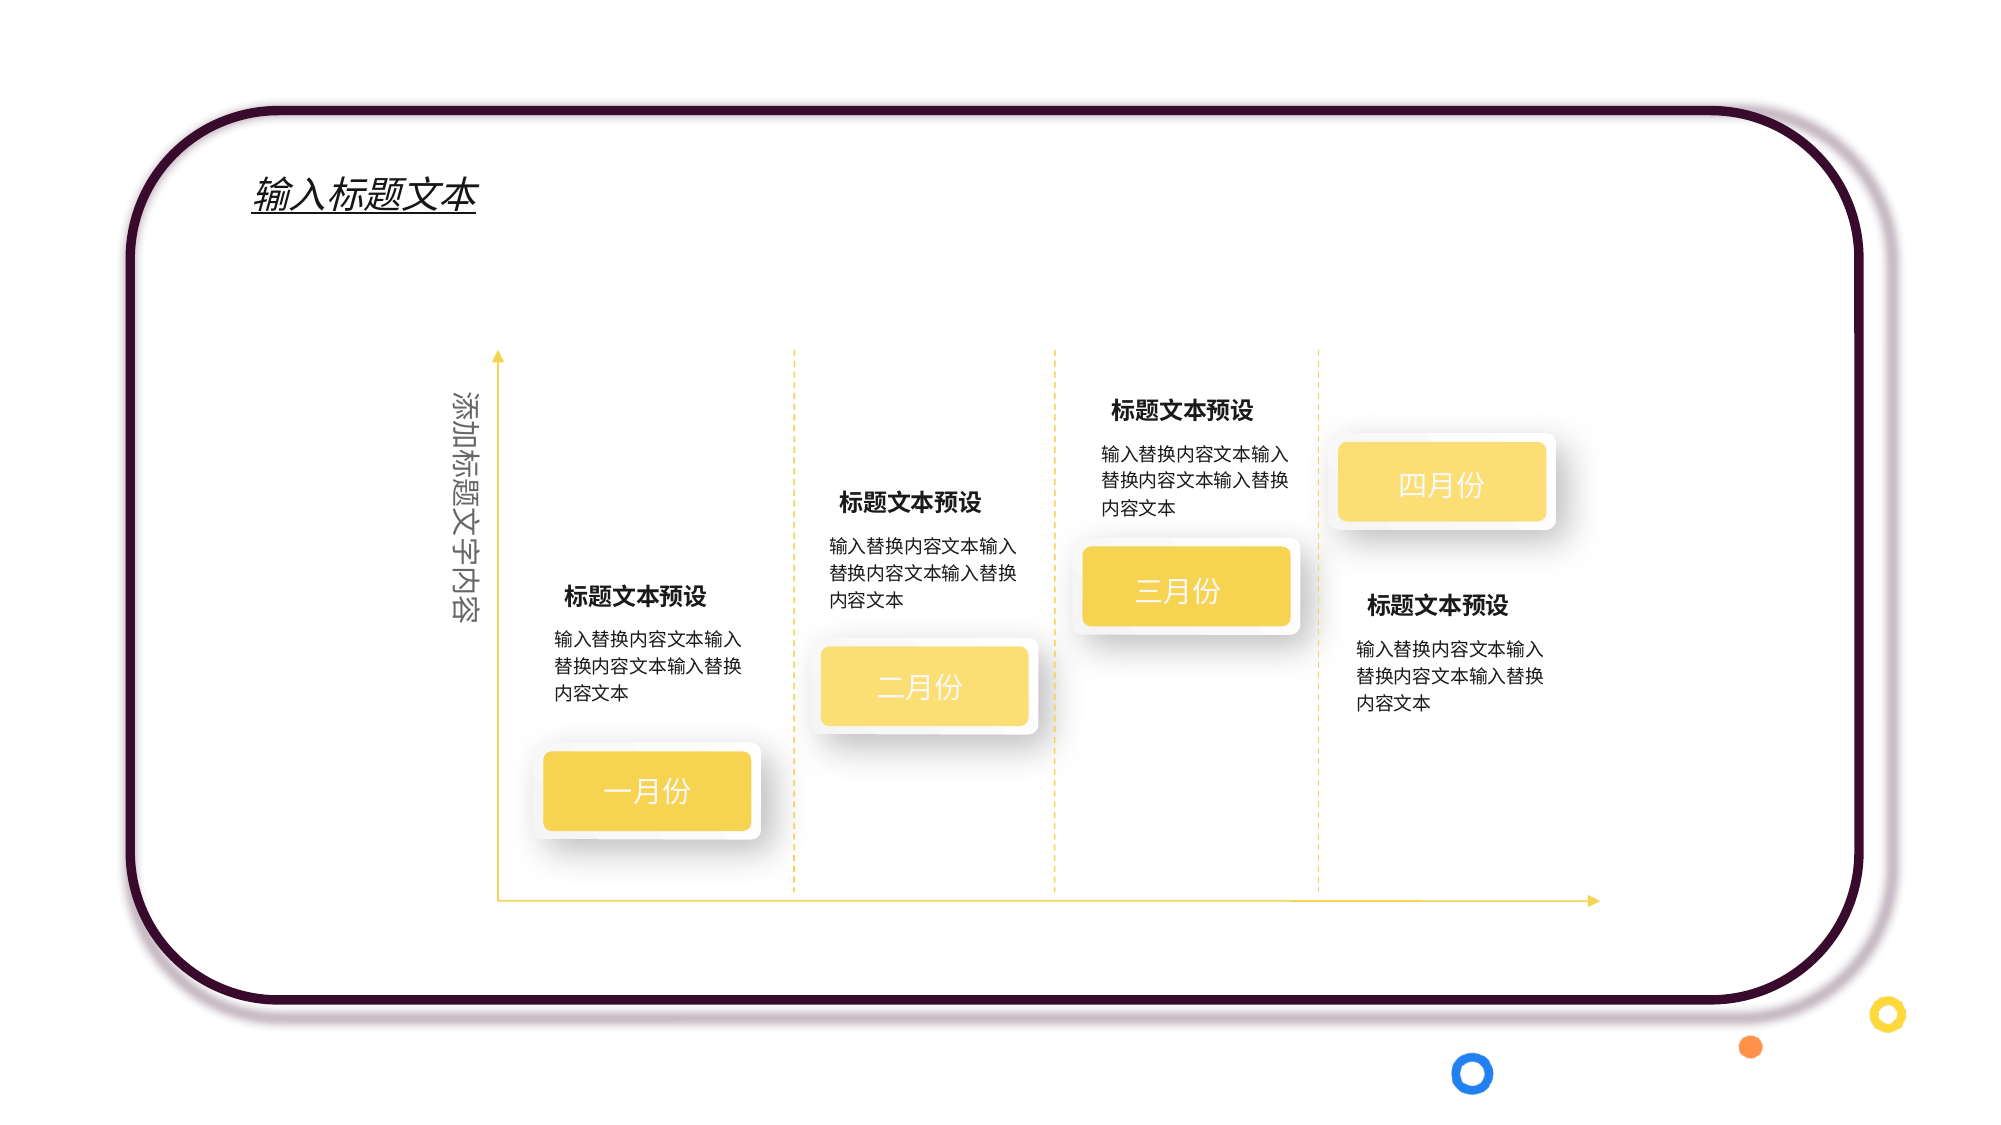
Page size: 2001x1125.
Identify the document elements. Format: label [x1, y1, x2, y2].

text_box [130, 110, 2000, 1125]
